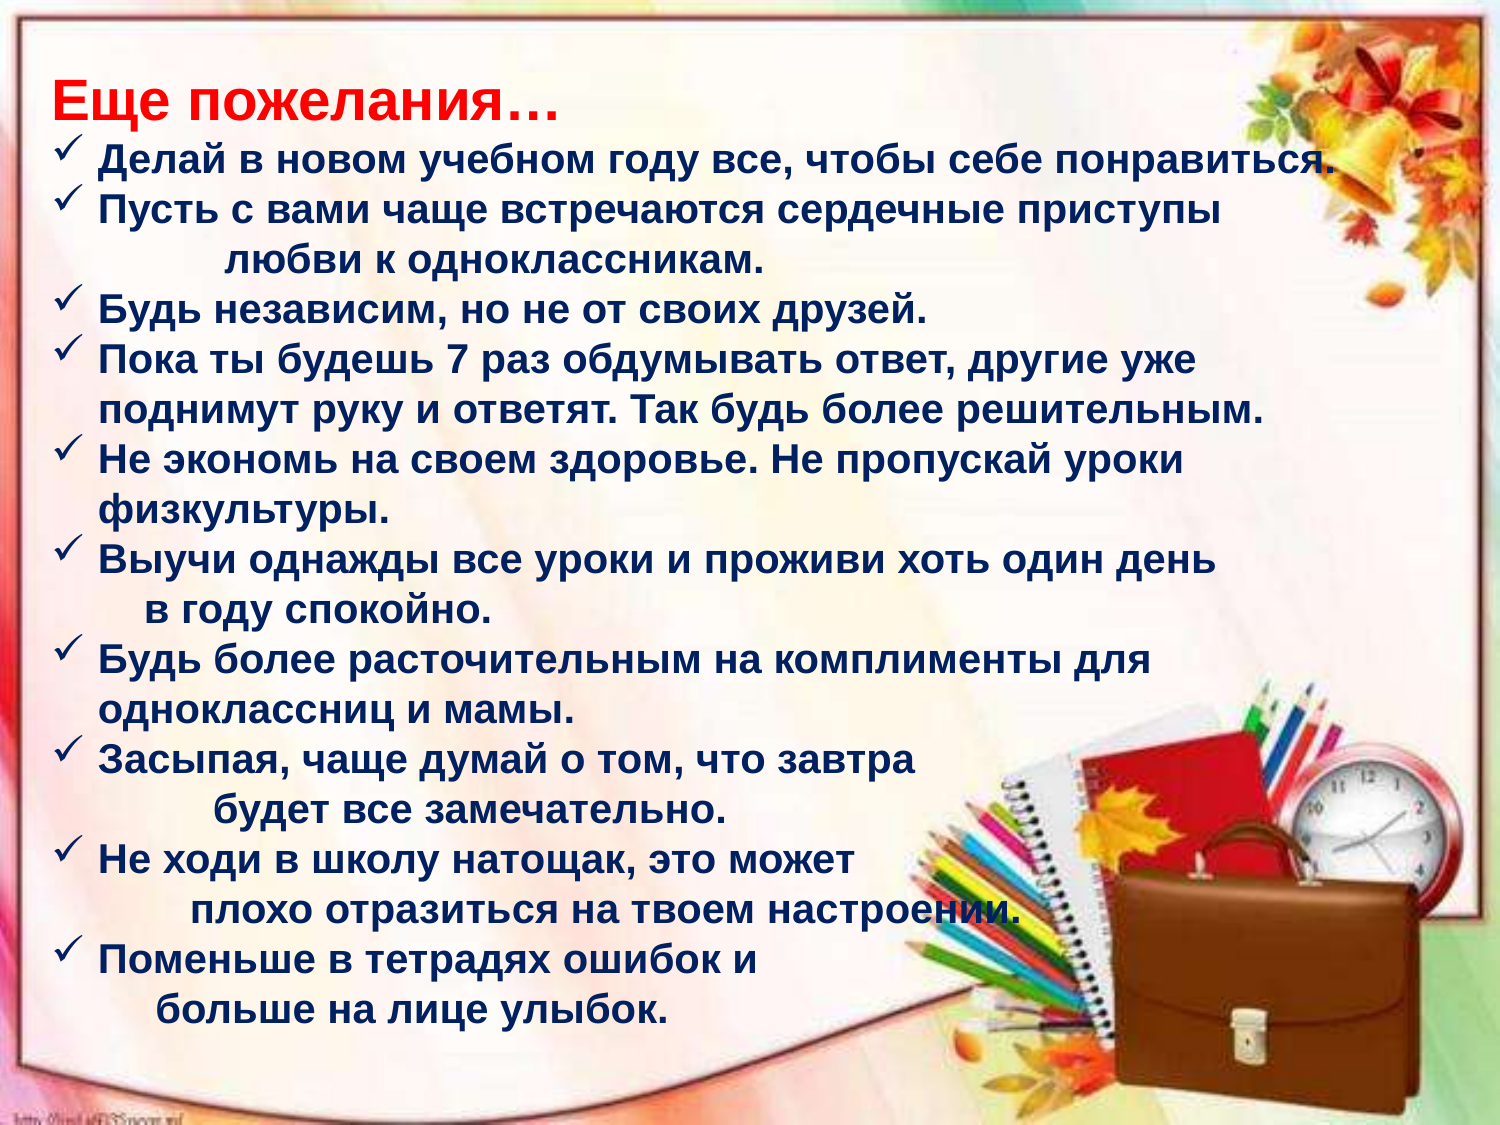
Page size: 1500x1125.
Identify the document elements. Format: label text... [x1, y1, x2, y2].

picture [0, 0, 1500, 1125]
text_box Еще пожелания… Делай в новом учебном году все, чтобы себе понравиться. Пусть с вами чаще встречаются сердечные приступы любви к одноклассникам. Будь независим, но не от своих друзей. Пока ты будешь 7 раз обдумывать ответ, другие уже поднимут руку и ответят. Так будь более решительным. Не экономь на своем здоровье. Не пропускай уроки физкультуры. Выучи однажды все уроки и проживи хоть один день в году спокойно. Будь более расточительным на комплименты для одноклассниц и мамы. Засыпая, чаще думай о том, что завтра будет все замечательно. Не ходи в школу натощак, это может плохо отразиться на твоем настроении. Поменьше в тетрадях ошибок и больше на лице улыбок. [36, 54, 1407, 1040]
